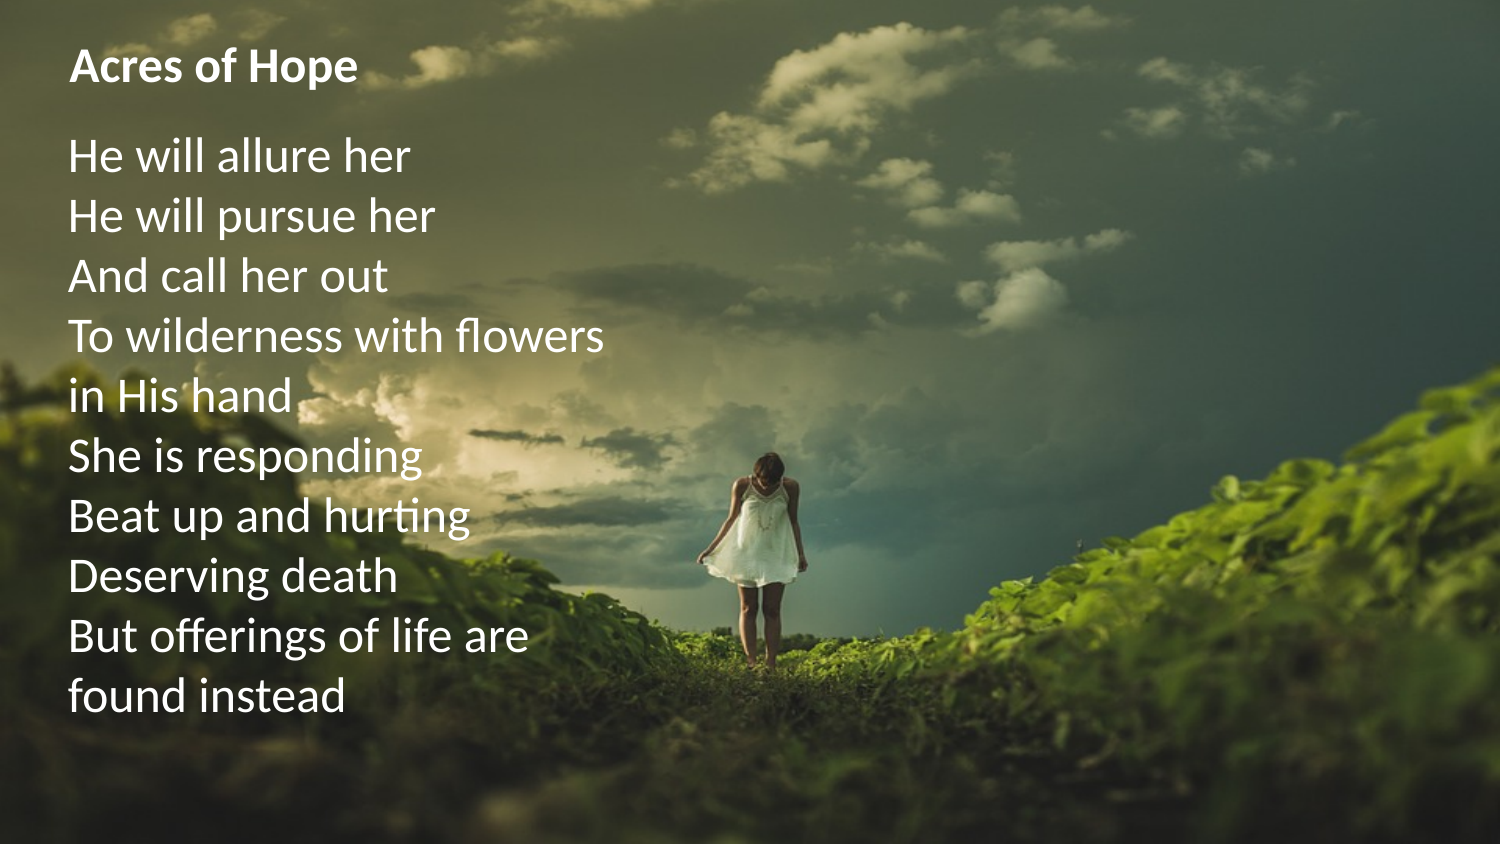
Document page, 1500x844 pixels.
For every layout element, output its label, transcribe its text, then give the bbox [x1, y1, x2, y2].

text_box He will allure her He will pursue her And call her out To wilderness with flowers in His hand She is responding Beat up and hurting Deserving death But offerings of life are found instead [53, 114, 644, 730]
picture [0, 0, 1500, 844]
text_box Acres of Hope [54, 25, 385, 100]
